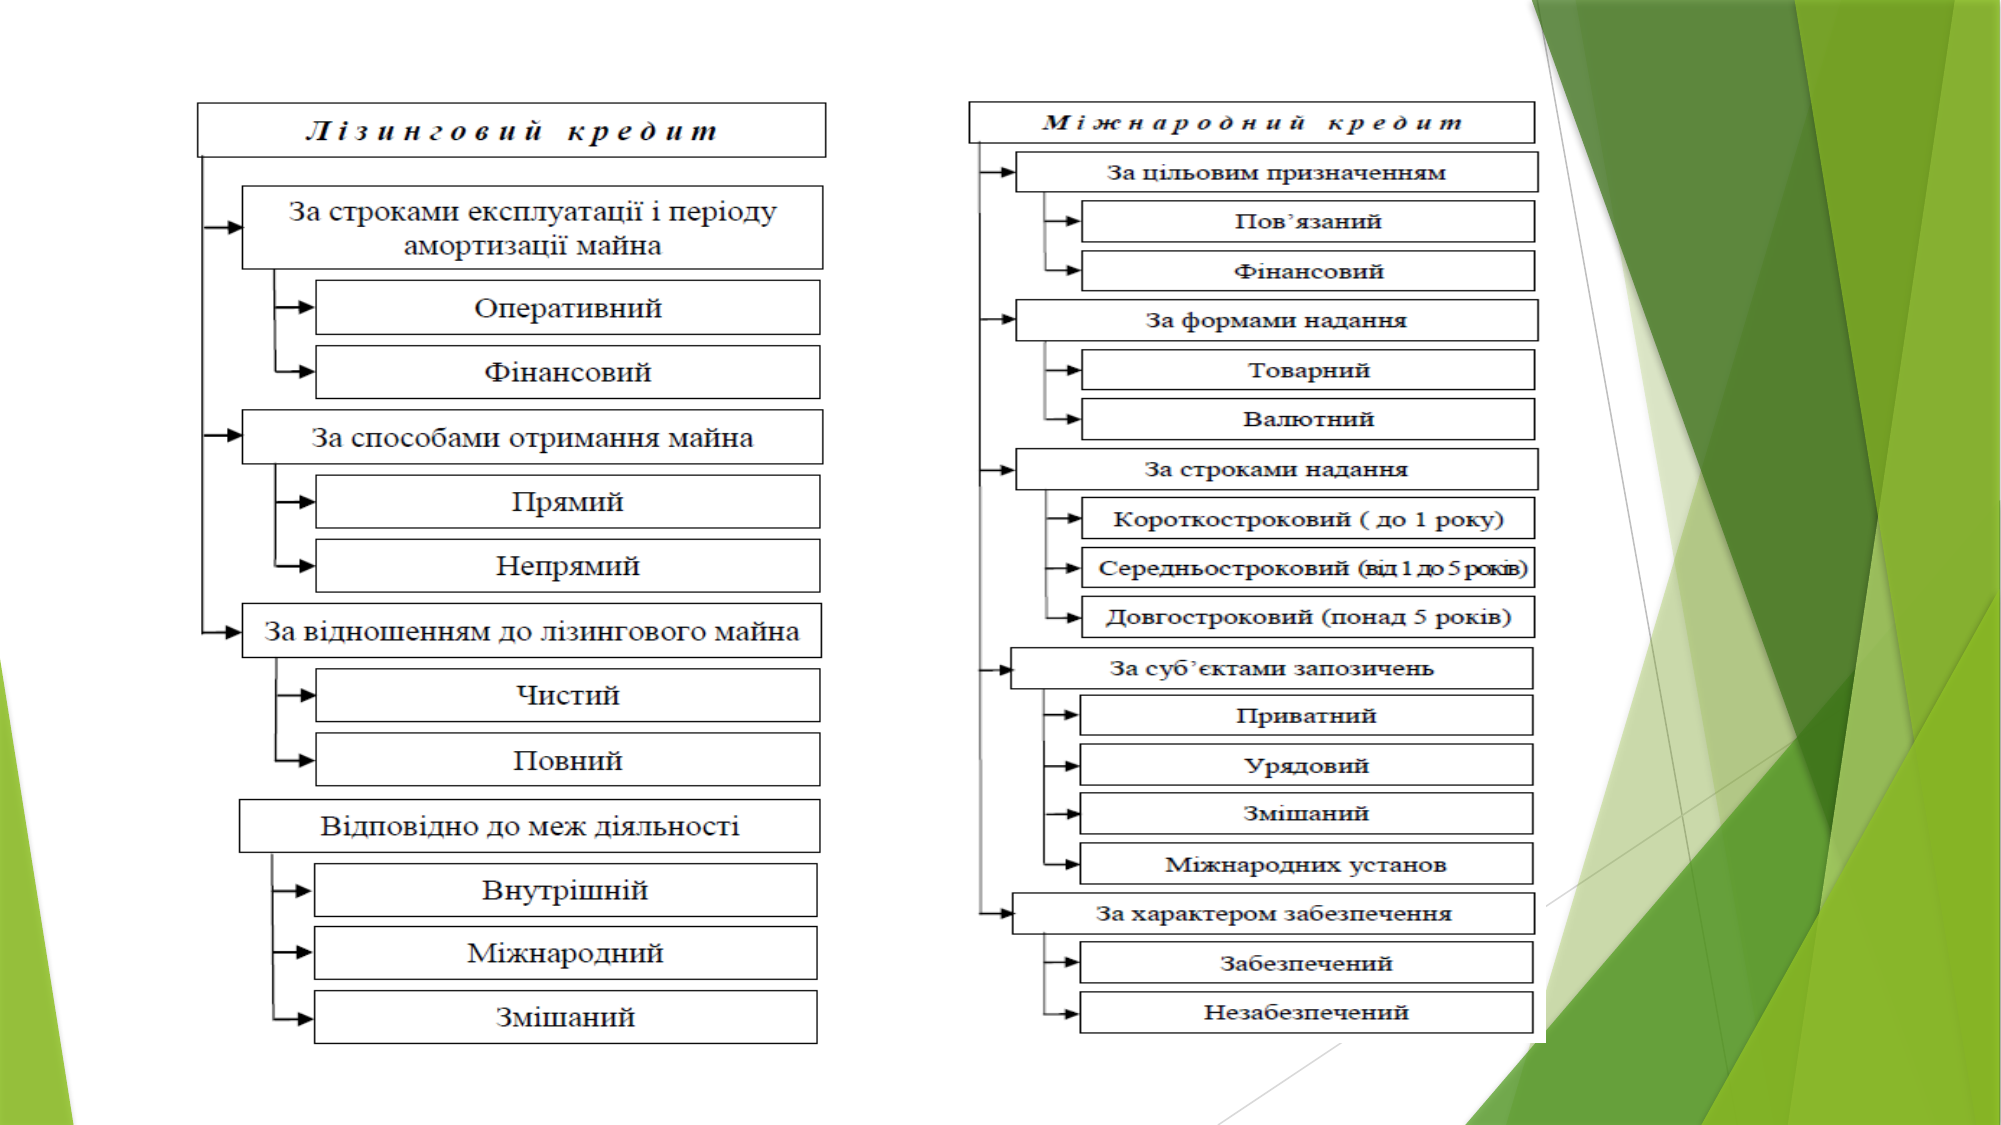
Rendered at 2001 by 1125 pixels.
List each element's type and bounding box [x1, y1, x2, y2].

list [189, 94, 830, 1052]
picture [961, 95, 1547, 1043]
